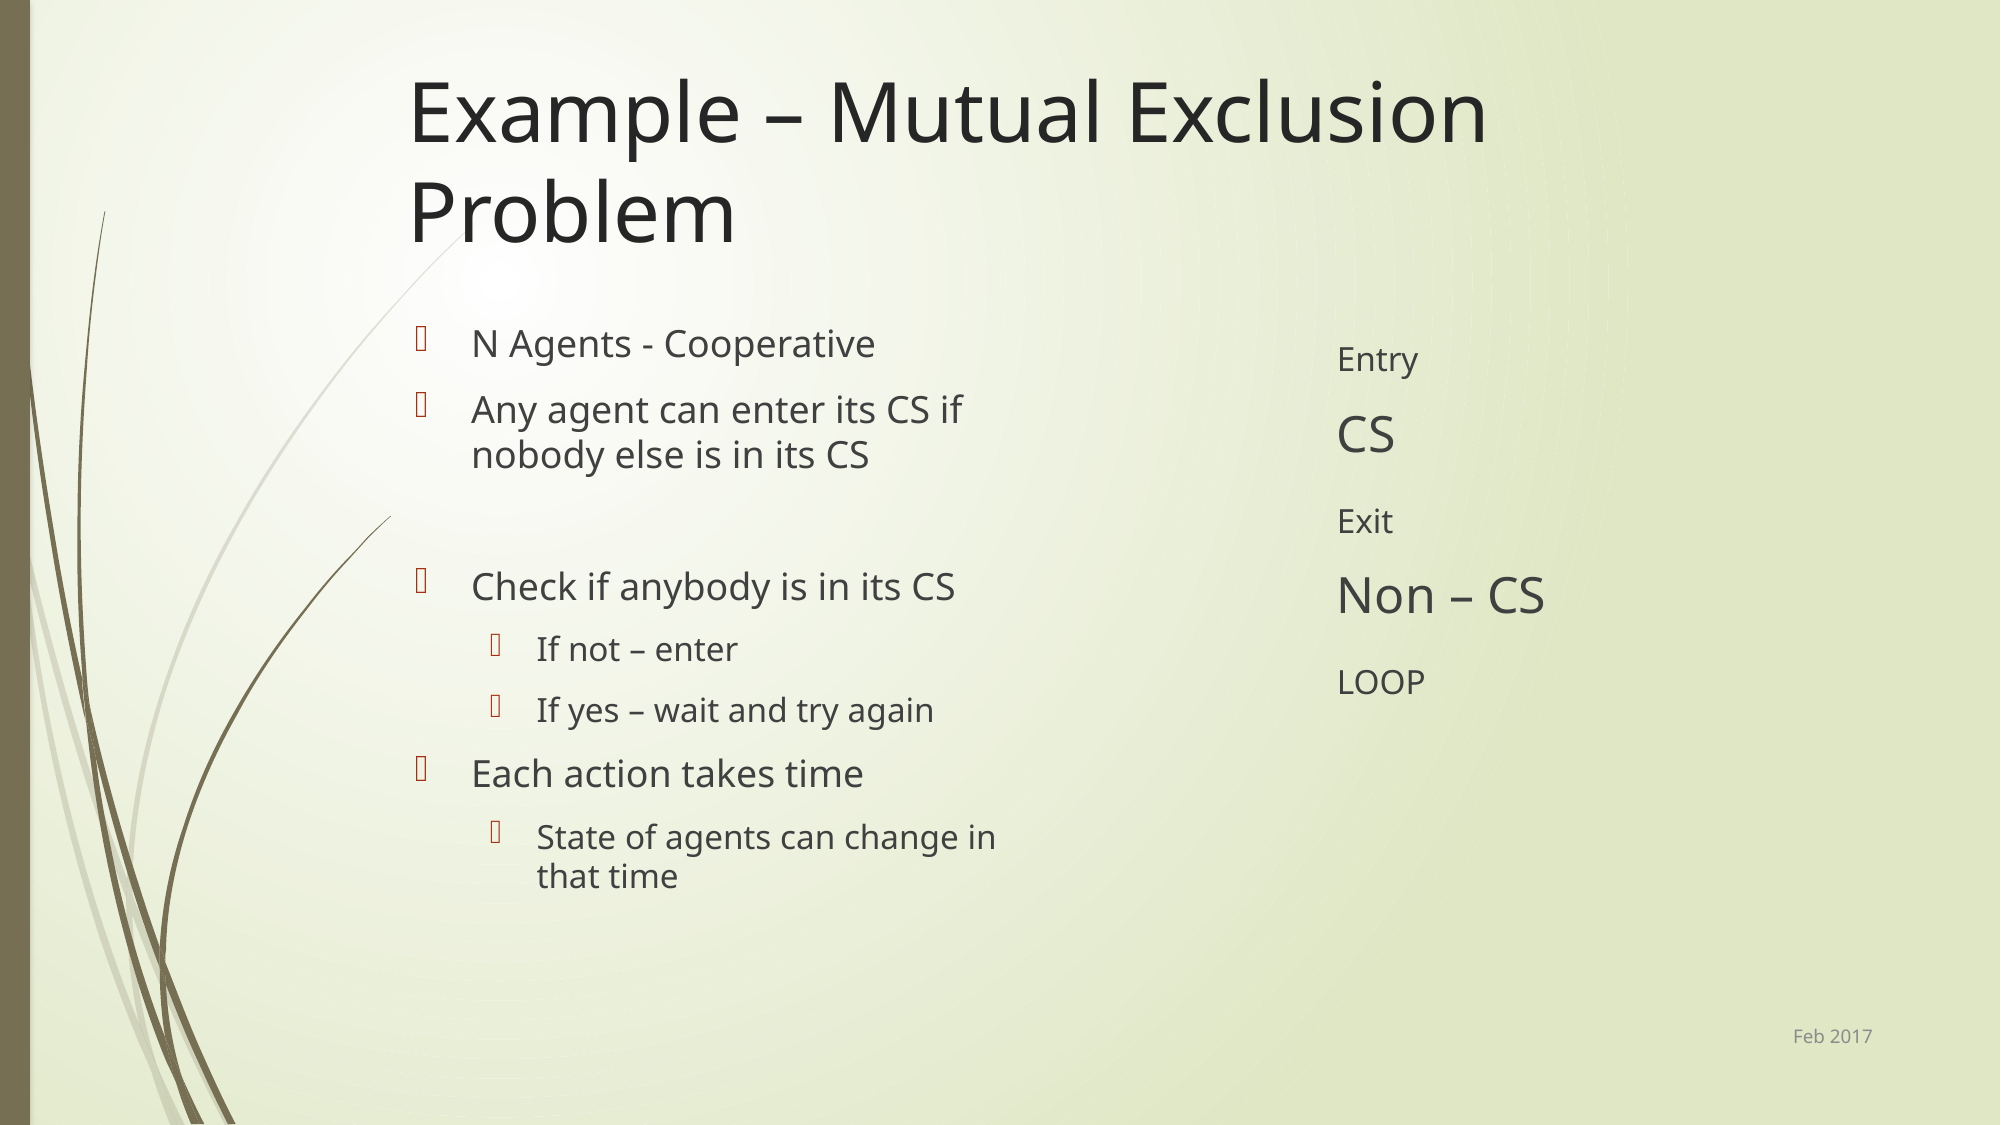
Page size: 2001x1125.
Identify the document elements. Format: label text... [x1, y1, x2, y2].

list N Agents - Cooperative Any agent can enter its CS if nobody else is in its CS Check if anybody is in its CS If not – enter If yes – wait and try again Each action takes time State of agents can change in that time [399, 312, 1052, 1000]
list Entry CS Exit Non – CS LOOP [1265, 313, 1687, 989]
title Example – Mutual Exclusion Problem [392, 51, 1732, 267]
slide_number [1699, 1005, 1888, 1067]
